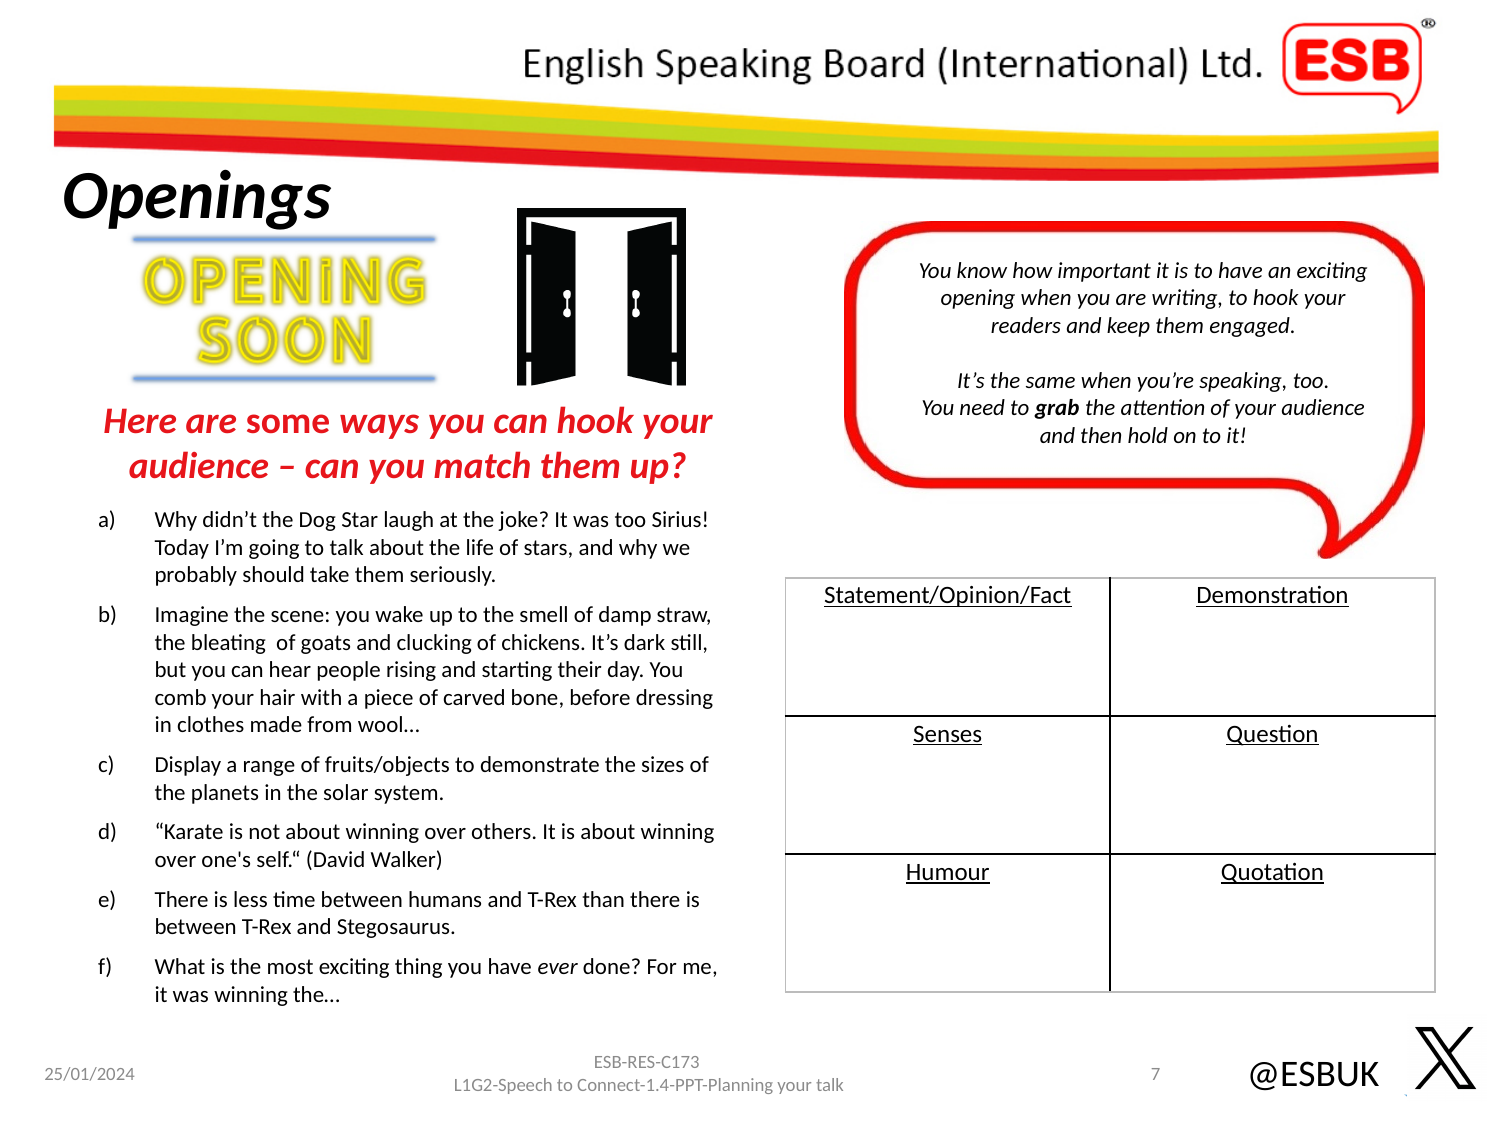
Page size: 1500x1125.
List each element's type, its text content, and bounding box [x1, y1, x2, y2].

picture [93, 208, 481, 418]
picture [508, 198, 695, 398]
table_header Statement/Opinion/Fact [786, 579, 1109, 715]
table_cell Humour [786, 855, 1109, 991]
table_cell Senses [786, 717, 1109, 853]
footer ESB-RES-C173 L1G2-Speech to Connect-1.4-PPT-Planning your talk [395, 1042, 902, 1103]
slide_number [29, 1042, 367, 1103]
slide_number 7 [930, 1042, 1176, 1103]
picture [0, 0, 1500, 189]
table_header Demonstration [1111, 579, 1434, 715]
text_box Here are some ways you can hook your audience – can you match them up? [83, 388, 734, 494]
text_box Why didn’t the Dog Star laugh at the joke? It was too Sirius! Today I’m going to talk about the life of stars, and why we probably should take them seriously. Imagine the scene: you wake up to the smell of damp straw, the bleating of goats and clucking of chickens. It’s dark still, but you can hear people rising and starting their day. You comb your hair with a piece of carved bone, before dressing in clothes made from wool… Display a range of fruits/objects to demonstrate the sizes of the planets in the solar system. “Karate is not about winning over others. It is about winning over one's self.“ (David Walker) There is less time between humans and T-Rex than there is between T-Rex and Stegosaurus. What is the most exciting thing you have ever done? For me, it was winning the… [83, 497, 734, 1015]
table_cell Quotation [1111, 855, 1434, 991]
picture [1404, 1014, 1487, 1102]
table_cell Question [1111, 717, 1434, 853]
title Openings [47, 151, 1342, 270]
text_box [844, 221, 1425, 559]
